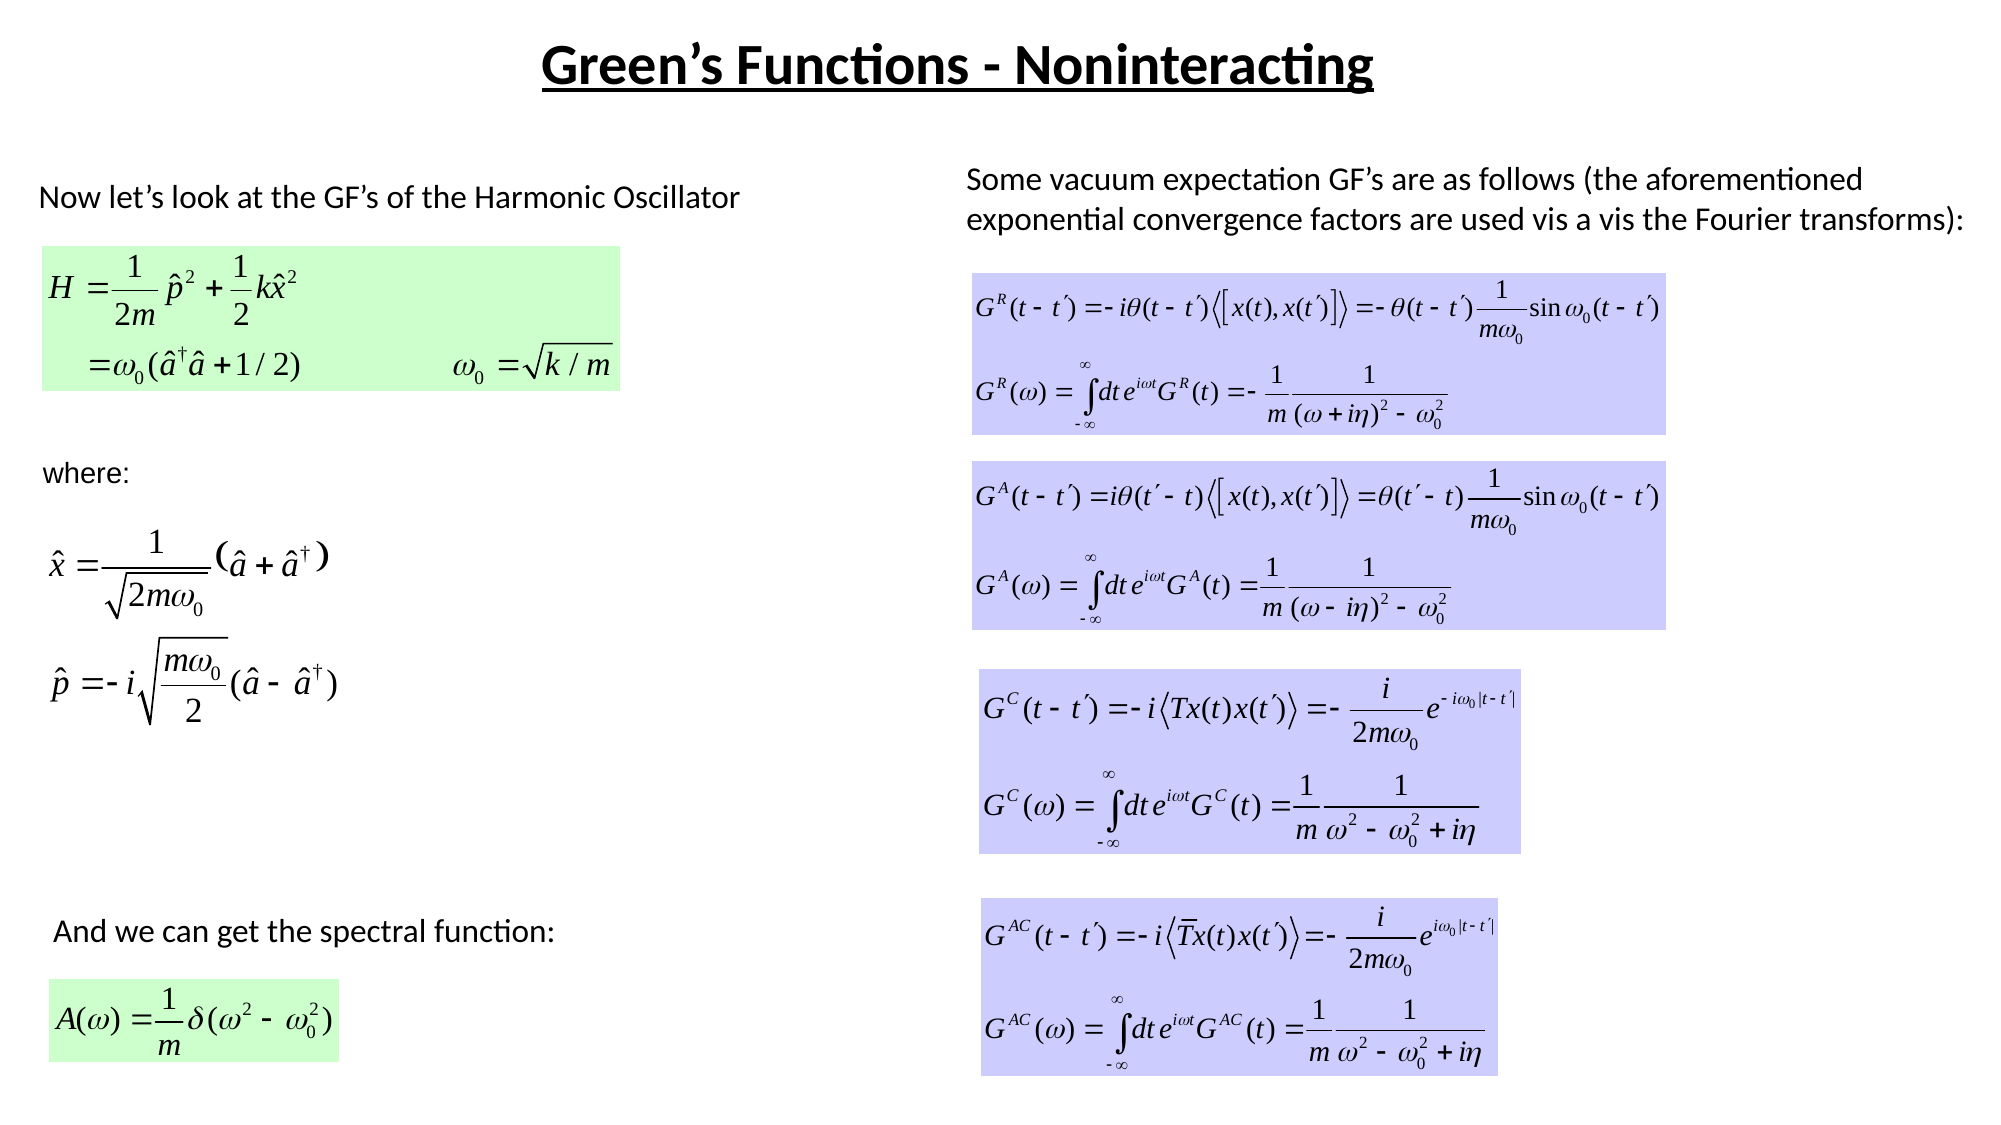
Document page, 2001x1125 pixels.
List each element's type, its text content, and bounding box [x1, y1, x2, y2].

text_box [48, 978, 340, 1063]
text_box Green’s Functions - Noninteracting [526, 18, 1421, 104]
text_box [979, 669, 1521, 854]
text_box Now let’s look at the GF’s of the Harmonic Oscillator [23, 167, 784, 223]
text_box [42, 519, 344, 733]
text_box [42, 245, 620, 391]
text_box Some vacuum expectation GF’s are as follows (the aforementioned exponential convergence factors are used vis a vis the Fourier transforms): [951, 149, 2000, 245]
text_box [971, 460, 1666, 631]
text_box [971, 273, 1666, 436]
text_box And we can get the spectral function: [38, 901, 980, 957]
text_box where: [27, 447, 146, 498]
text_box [980, 898, 1498, 1076]
